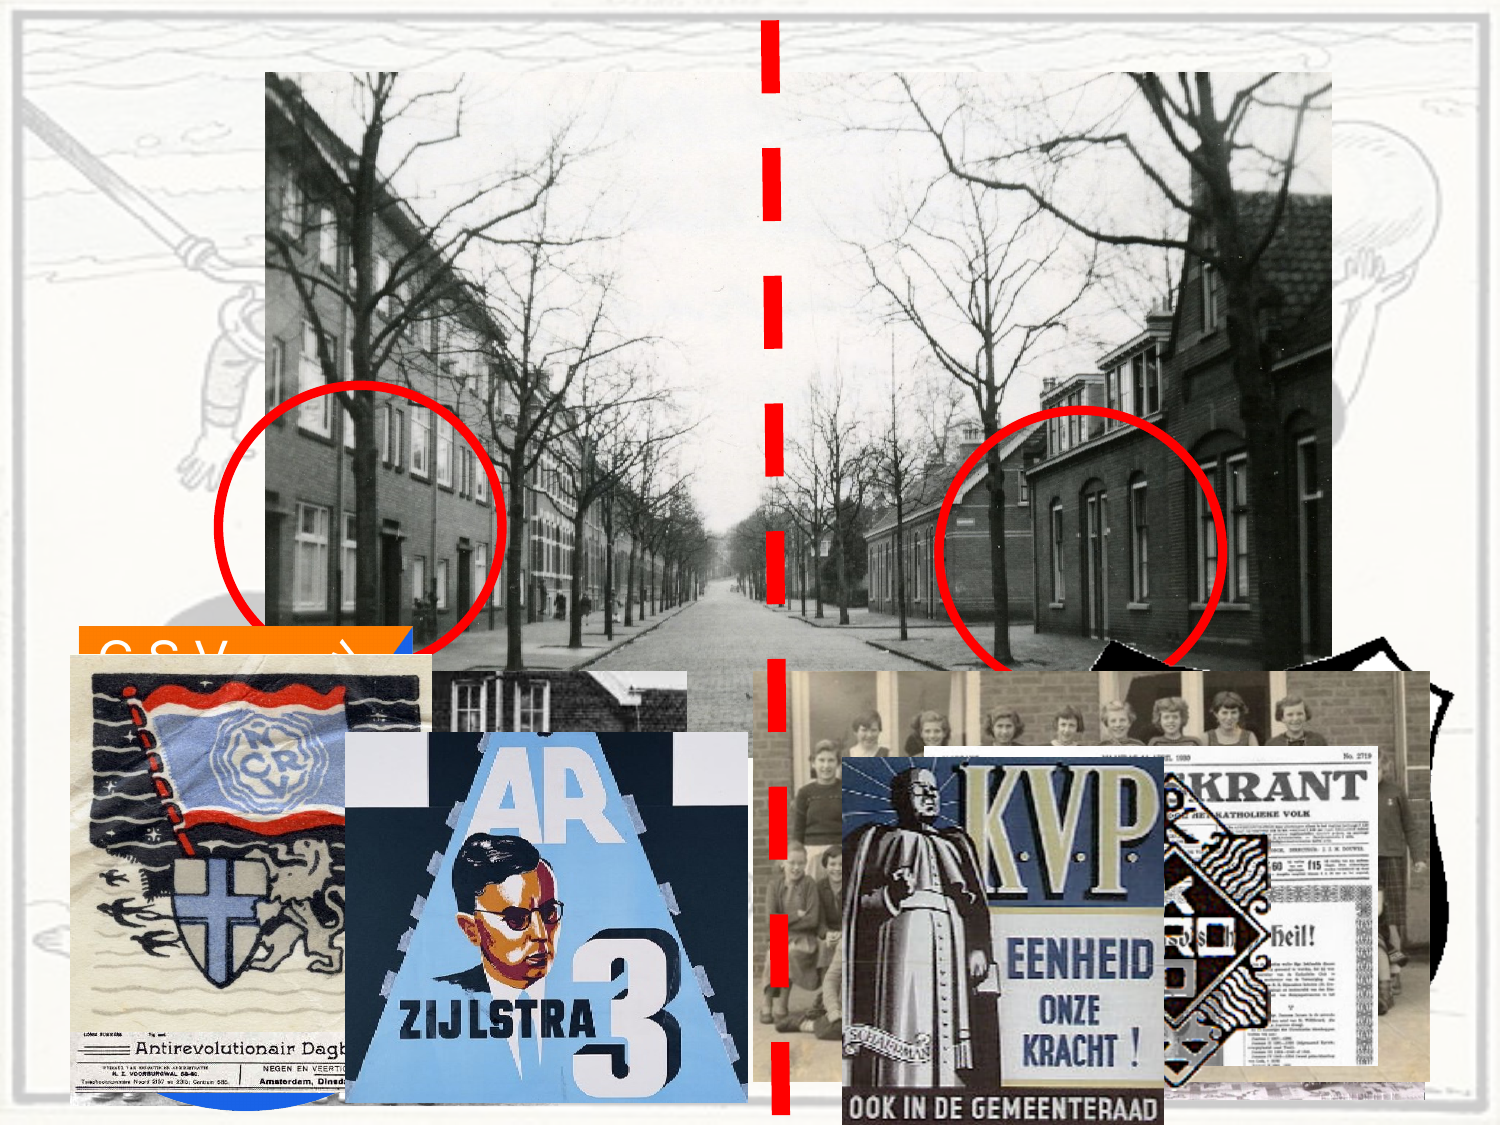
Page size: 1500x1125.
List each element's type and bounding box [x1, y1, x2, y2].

picture [782, 71, 1457, 1125]
text_box [769, 19, 782, 1125]
text_box [216, 423, 260, 616]
picture [70, 71, 769, 1117]
